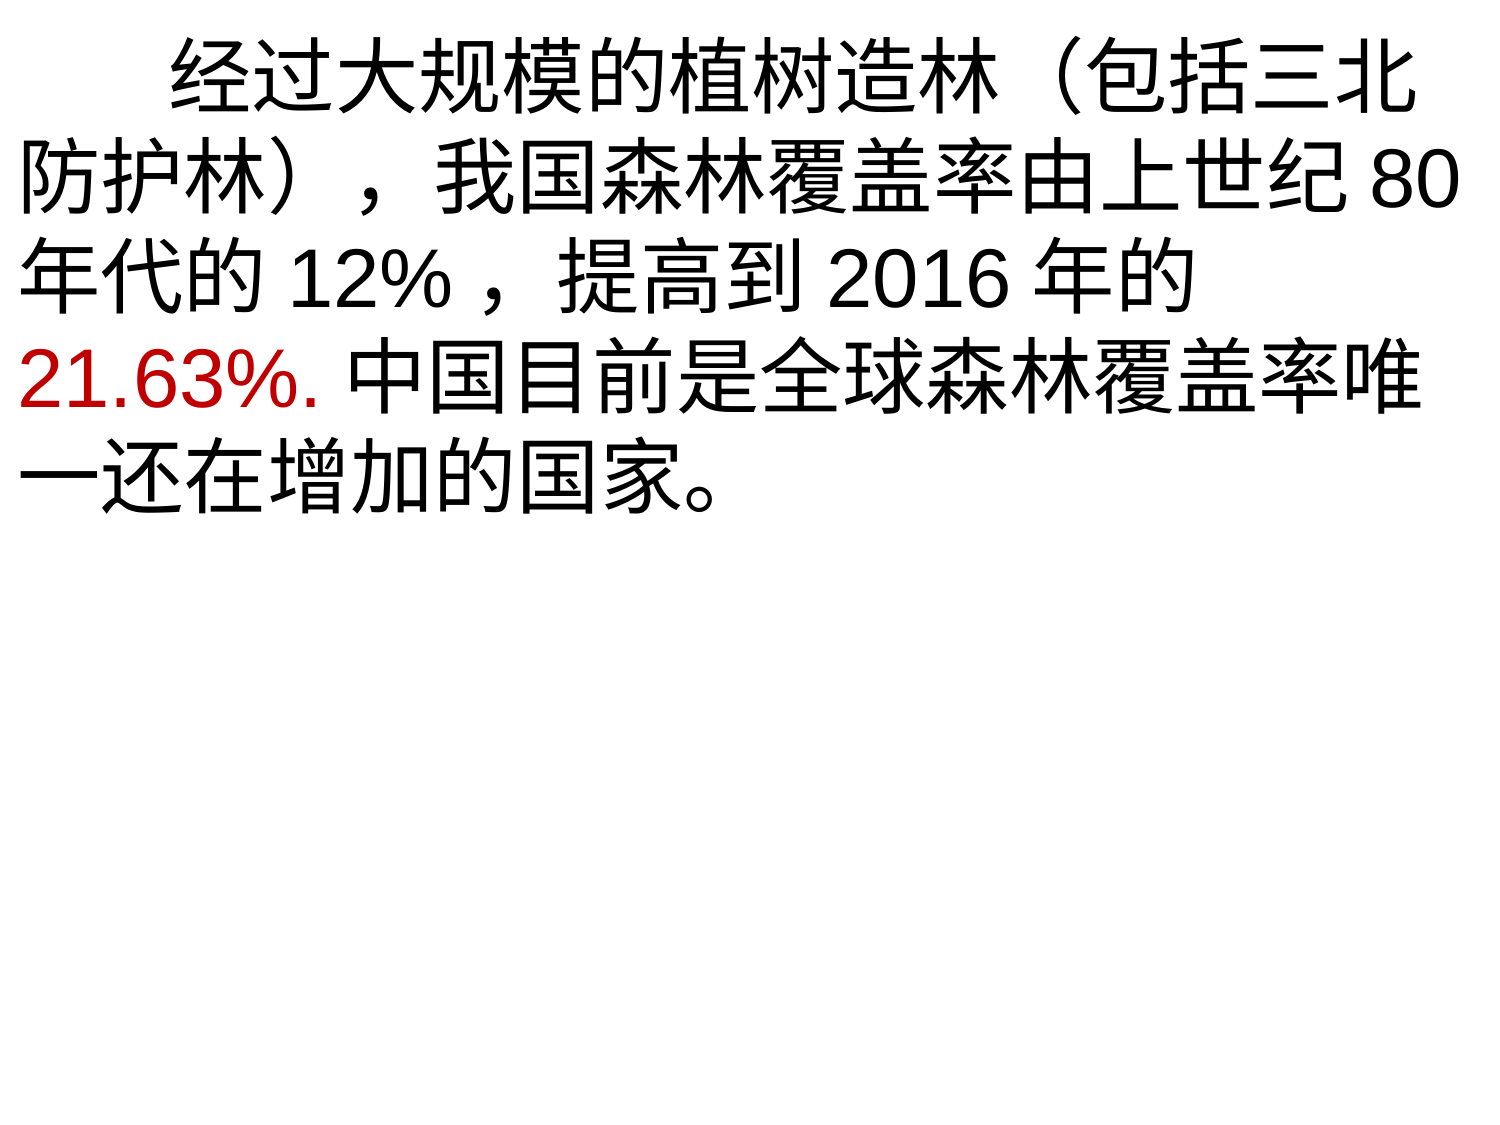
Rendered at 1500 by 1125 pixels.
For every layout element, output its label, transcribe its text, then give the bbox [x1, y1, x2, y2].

text_box 经过大规模的植树造林（包括三北防护林），我国森林覆盖率由上世纪80年代的12%，提高到2016年的21.63%.中国目前是全球森林覆盖率唯一还在增加的国家。 [2, 16, 1488, 532]
